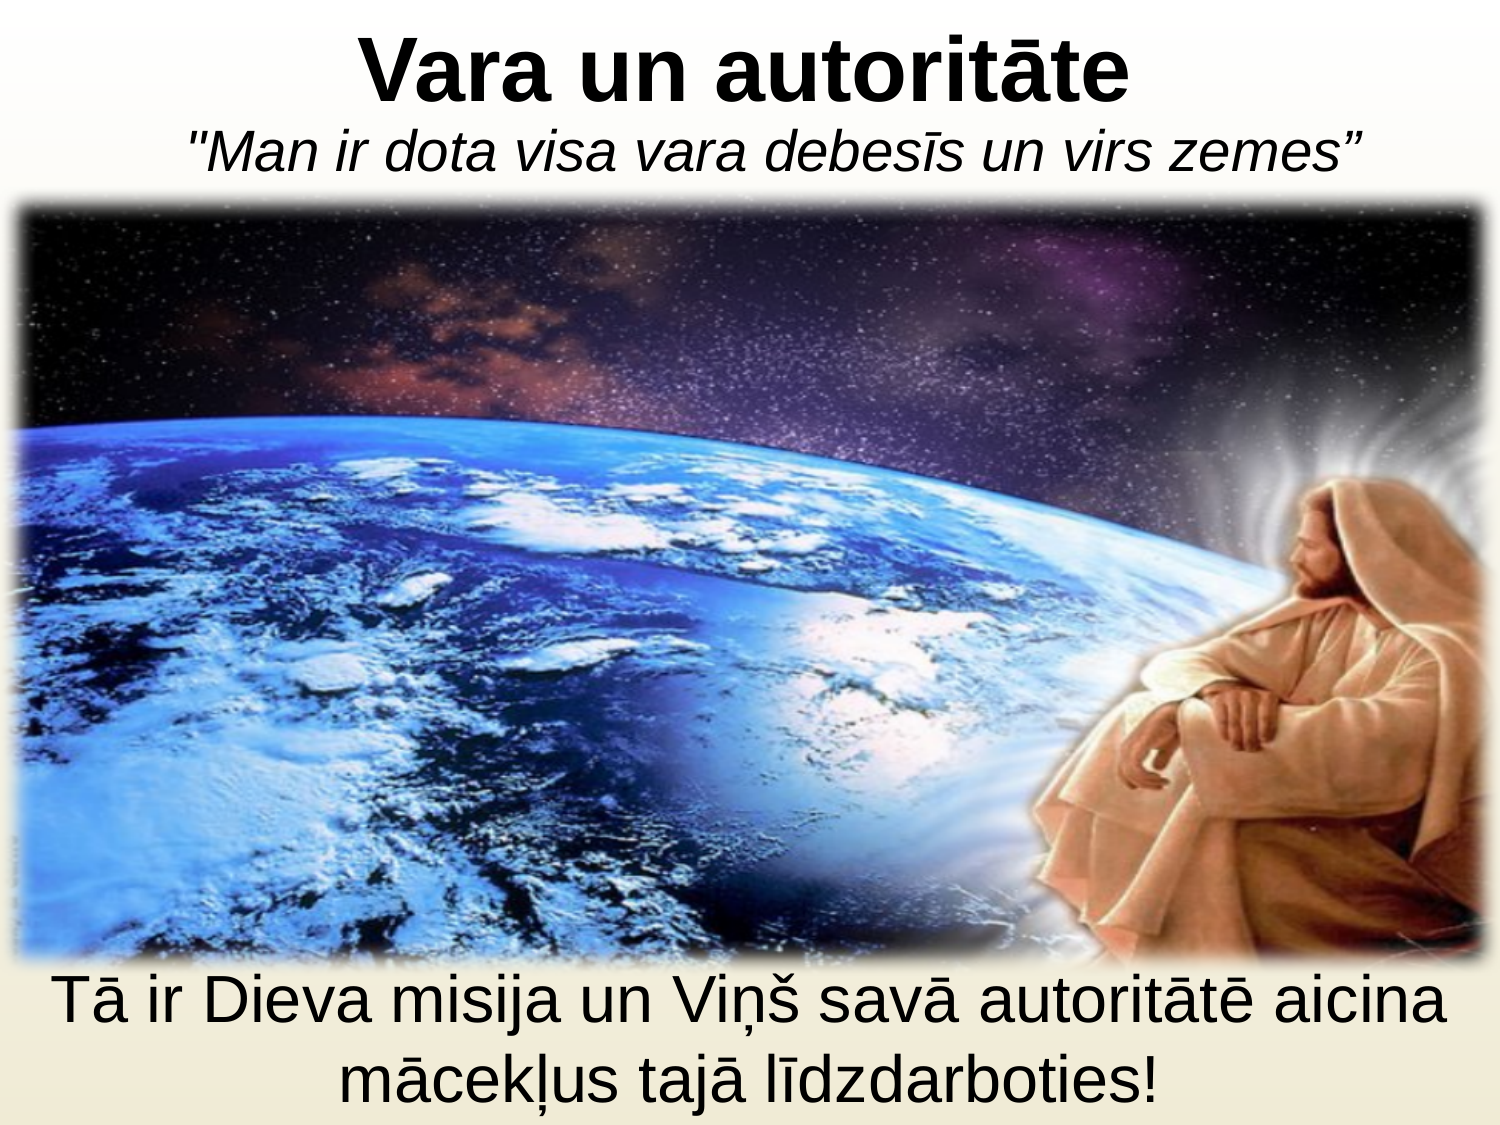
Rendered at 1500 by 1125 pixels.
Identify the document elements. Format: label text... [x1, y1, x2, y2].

text_box Tā ir Dieva misija un Viņš savā autoritātē aicina mācekļus tajā līdzdarboties! [0, 982, 1500, 1123]
title Vara un autoritāte [70, 0, 1421, 105]
list "Man ir dota visa vara debesīs un virs zemes” [0, 105, 1500, 186]
picture [0, 187, 1500, 977]
